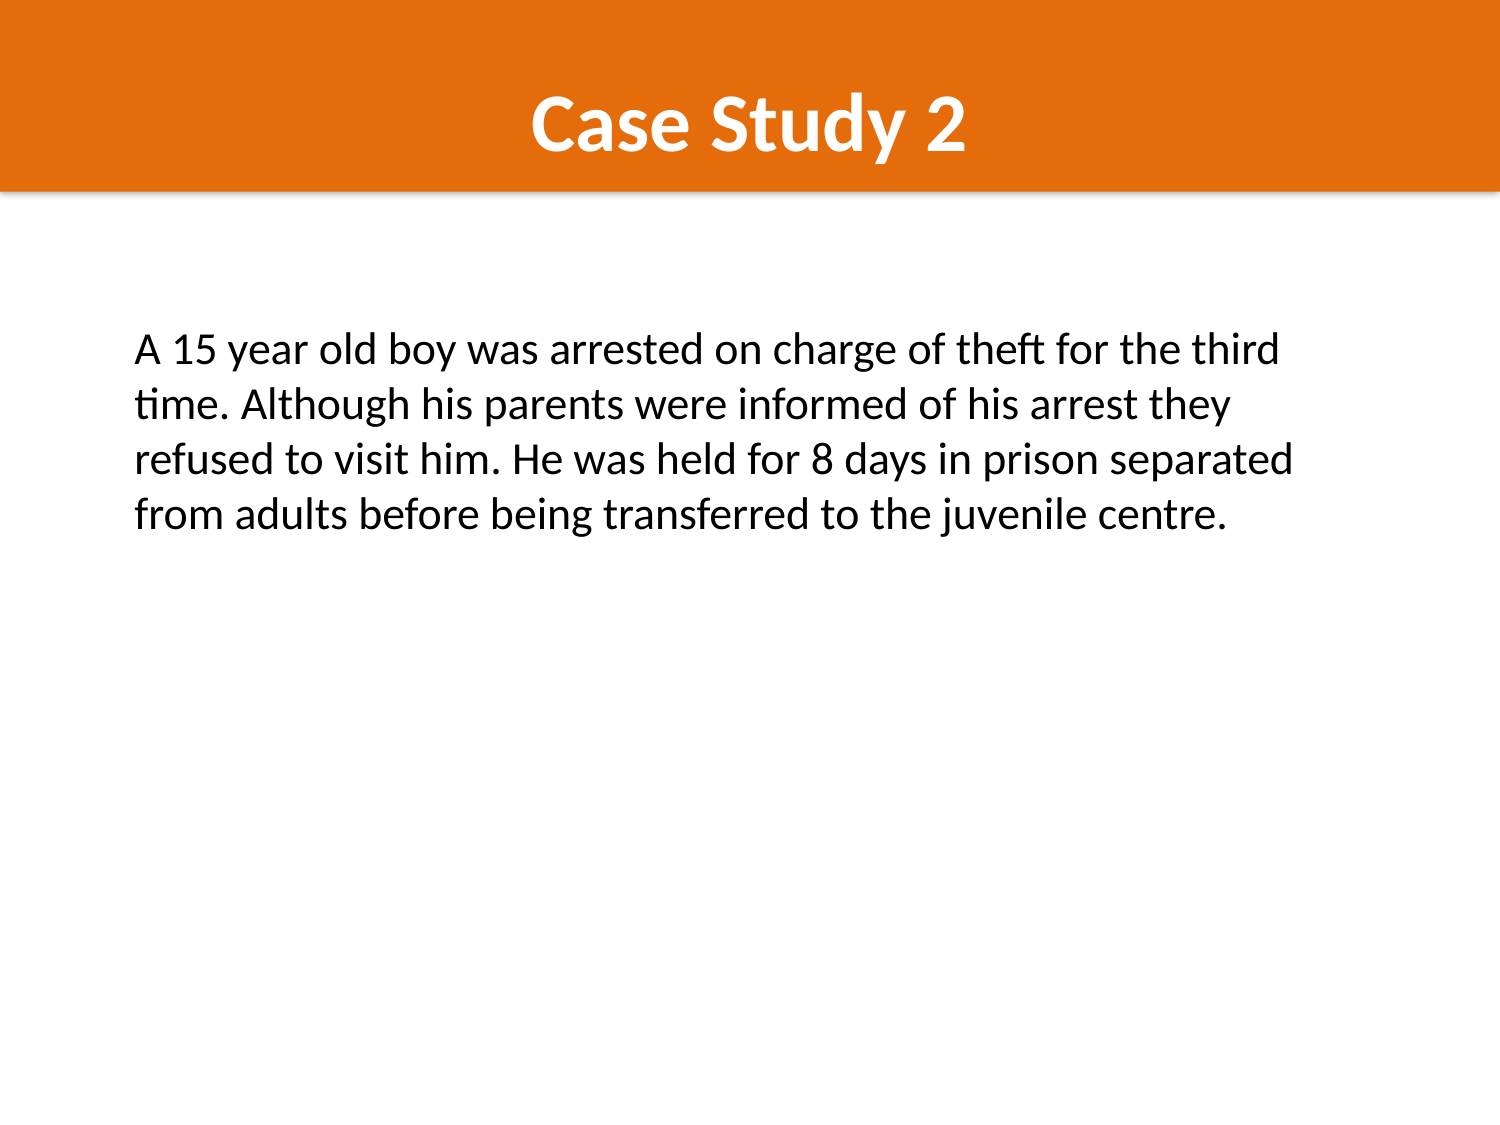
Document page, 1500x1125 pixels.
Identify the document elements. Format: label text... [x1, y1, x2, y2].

text_box Case Study 2 [0, 60, 1500, 176]
text_box A 15 year old boy was arrested on charge of theft for the third time. Although his parents were informed of his arrest they refused to visit him. He was held for 8 days in prison separated from adults before being transferred to the juvenile centre. [119, 311, 1381, 546]
